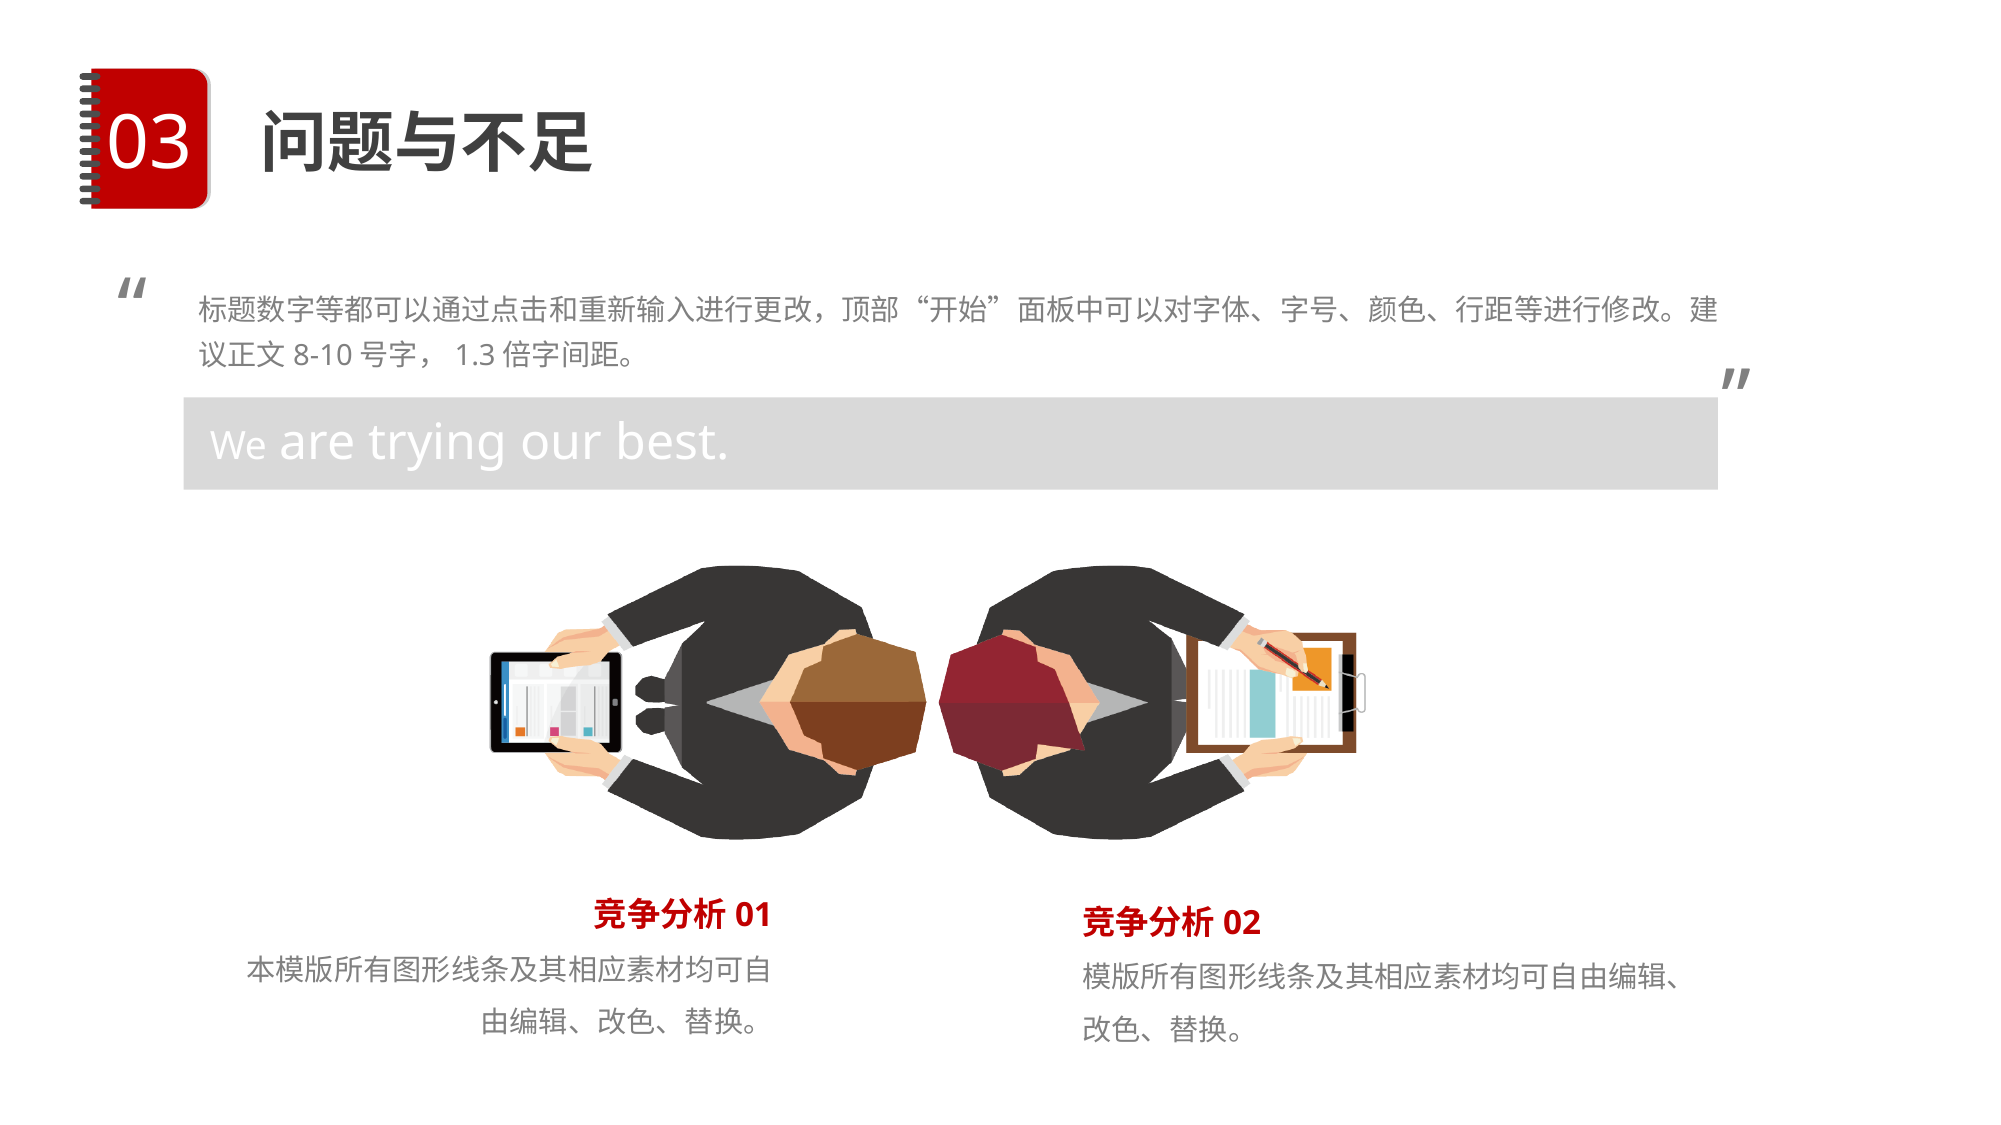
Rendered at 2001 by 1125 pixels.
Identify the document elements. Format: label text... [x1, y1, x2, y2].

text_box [183, 397, 1718, 490]
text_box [75, 246, 1794, 454]
text_box 问题与不足 [245, 92, 610, 188]
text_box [79, 68, 211, 209]
text_box 竞争分析02 模版所有图形线条及其相应素材均可自由编辑、改色、替换。 [1067, 873, 1684, 1054]
picture [489, 490, 1366, 840]
text_box 竞争分析01 本模版所有图形线条及其相应素材均可自由编辑、改色、替换。 [222, 866, 788, 1046]
